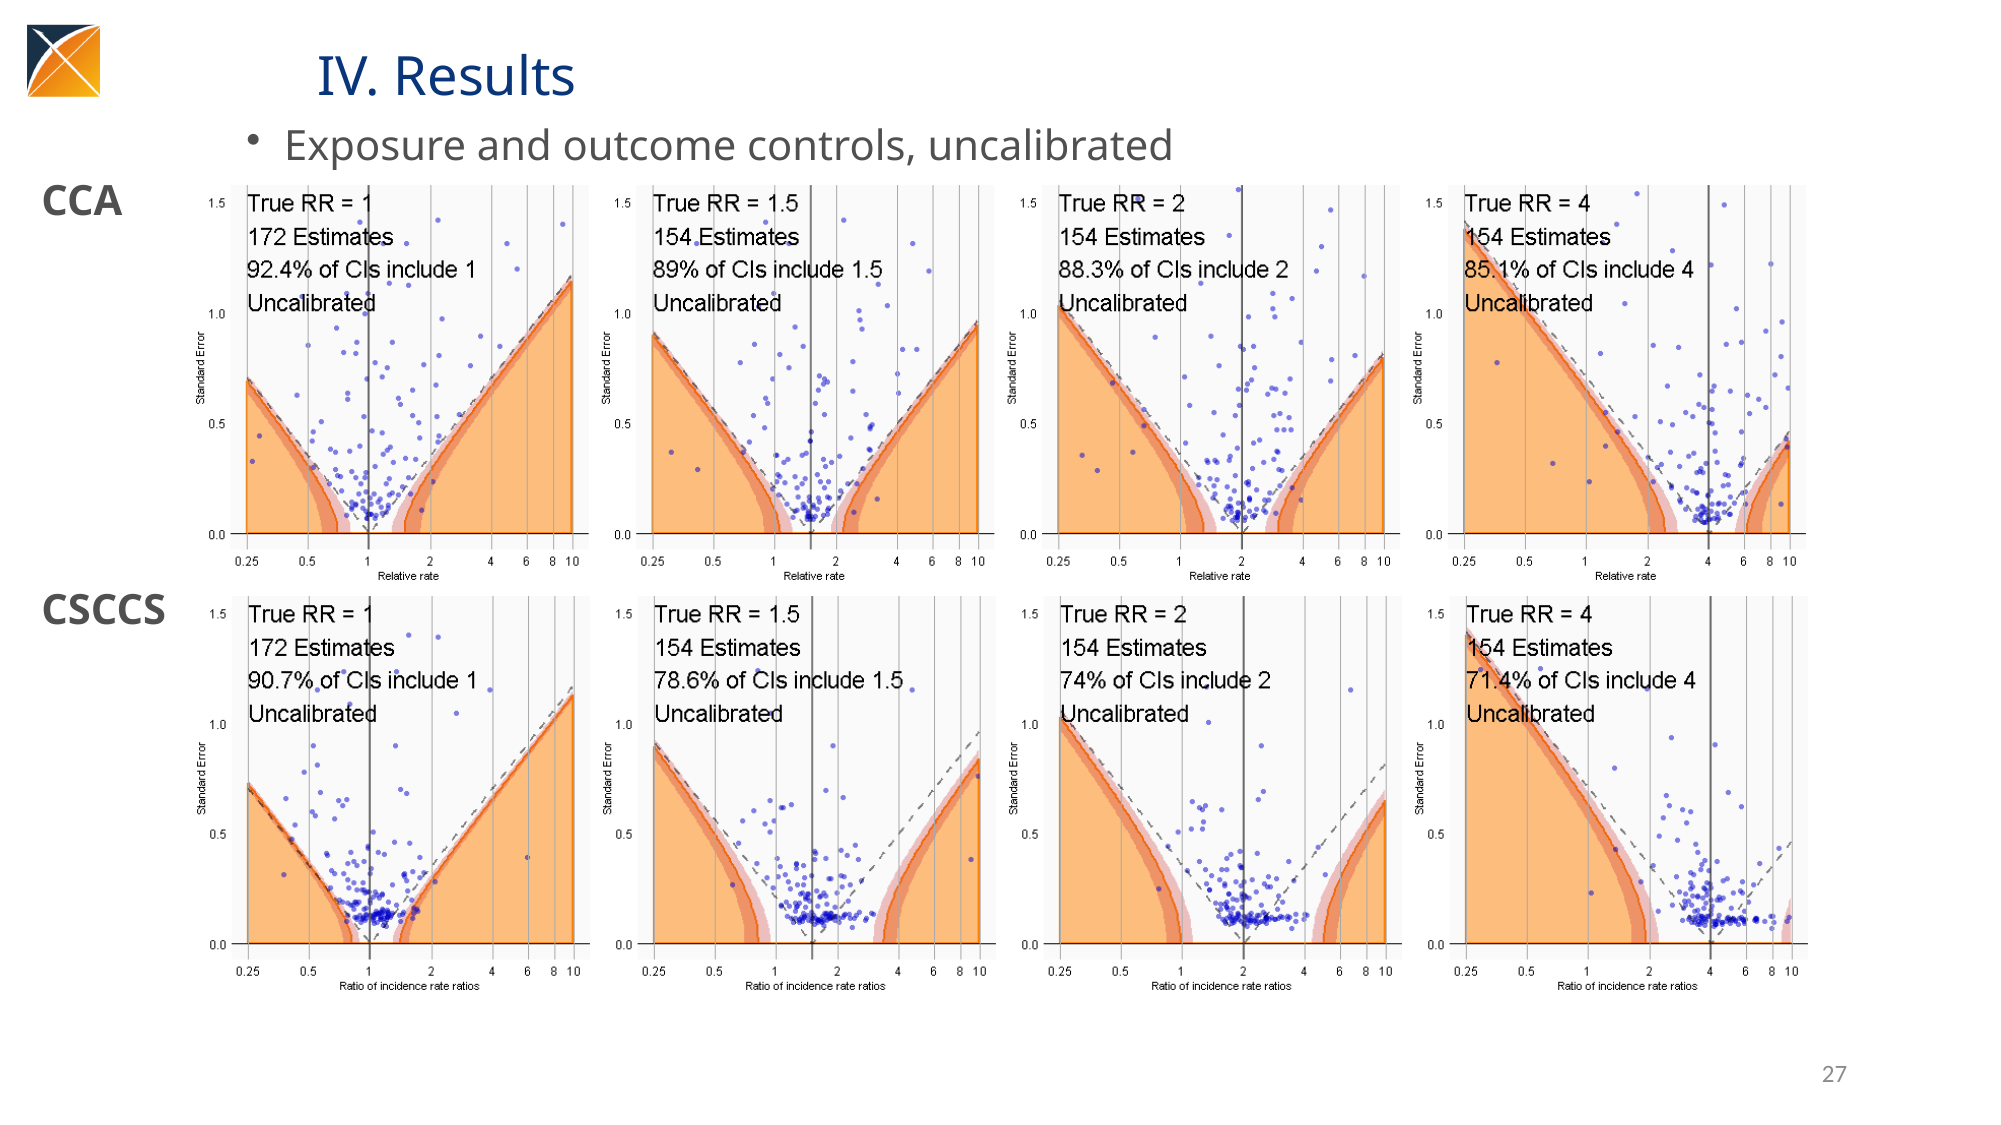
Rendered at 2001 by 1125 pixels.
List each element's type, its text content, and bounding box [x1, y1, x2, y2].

picture [27, 24, 100, 97]
text_box Exposure and outcome controls, uncalibrated [246, 119, 1612, 181]
text_box CSCCS [41, 582, 201, 678]
text_box IV. Results [317, 41, 1921, 110]
picture [191, 181, 1813, 582]
picture [190, 592, 1811, 994]
text_box CCA [41, 173, 183, 269]
slide_number 27 [1412, 1042, 1863, 1103]
